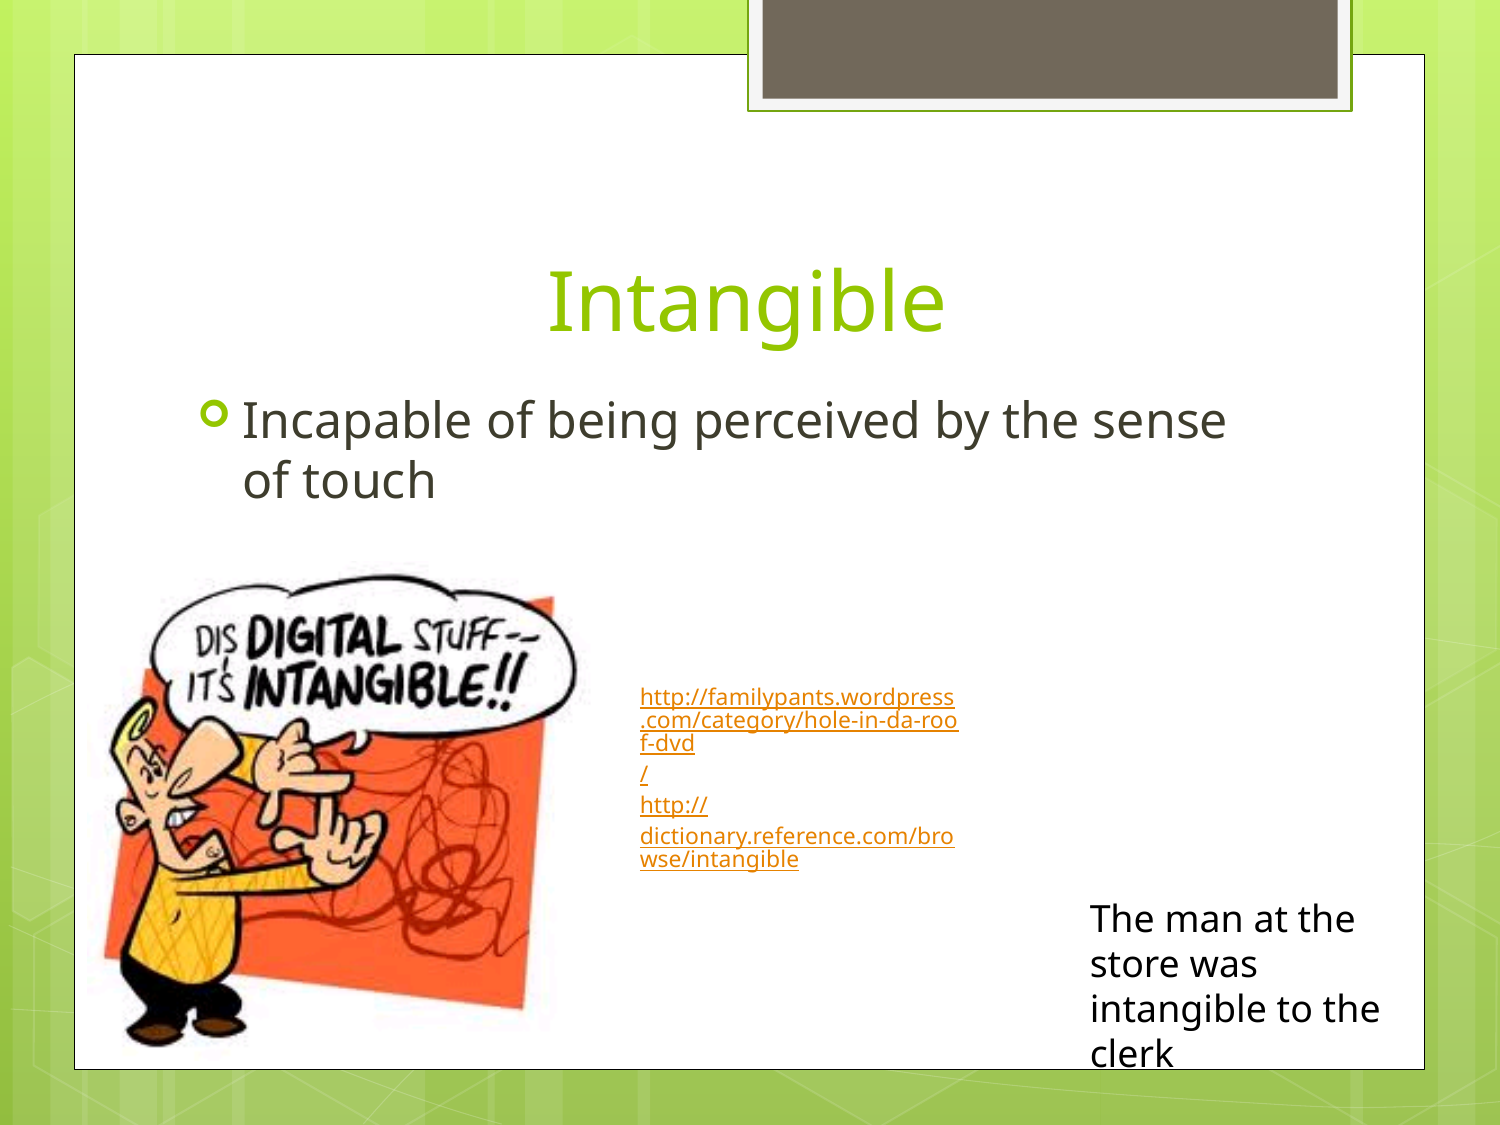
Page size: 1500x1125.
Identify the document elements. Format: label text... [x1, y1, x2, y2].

picture [87, 561, 601, 1062]
text_box http://familypants.wordpress.com/category/hole-in-da-roof-dvd/ http://dictionary.reference.com/browse/intangible [624, 675, 975, 843]
list Incapable of being perceived by the sense of touch [171, 381, 1283, 525]
text_box The man at the store was intangible to the clerk [1074, 887, 1425, 1083]
title Intangible [171, 168, 1324, 357]
